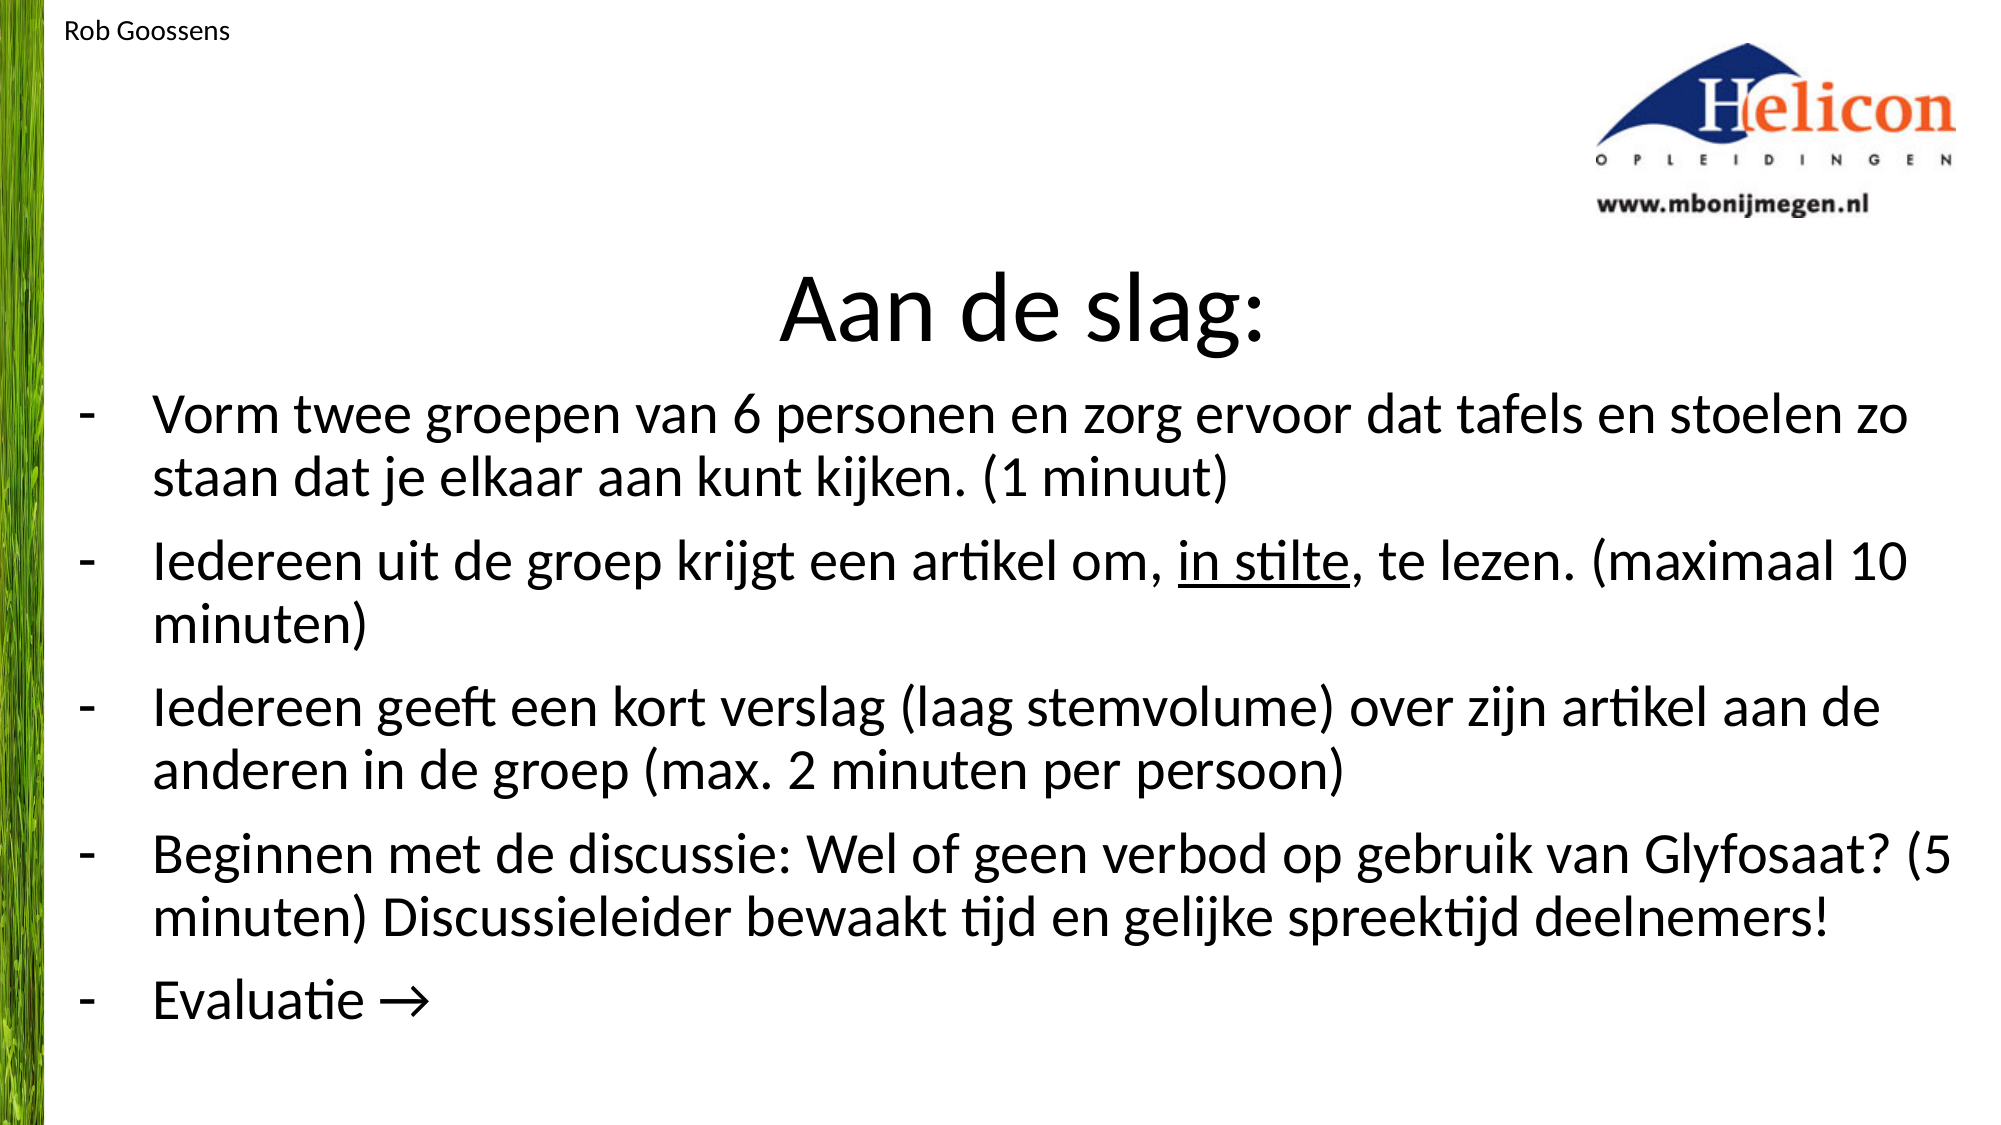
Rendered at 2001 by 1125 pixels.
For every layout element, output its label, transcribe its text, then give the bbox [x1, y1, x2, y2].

subtitle Aan de slag: Vorm twee groepen van 6 personen en zorg ervoor dat tafels en stoelen zo staan dat je elkaar aan kunt kijken. (1 minuut) Iedereen uit de groep krijgt een artikel om, in stilte, te lezen. (maximaal 10 minuten) Iedereen geeft een kort verslag (laag stemvolume) over zijn artikel aan de anderen in de groep (max. 2 minuten per persoon) Beginnen met de discussie: Wel of geen verbod op gebruik van Glyfosaat? (5 minuten) Discussieleider bewaakt tijd en gelijke spreektijd deelnemers! Evaluatie → [62, 247, 1985, 1085]
text_box Rob Goossens [49, 3, 250, 54]
picture [1596, 43, 1956, 218]
text_box [0, 0, 45, 1125]
